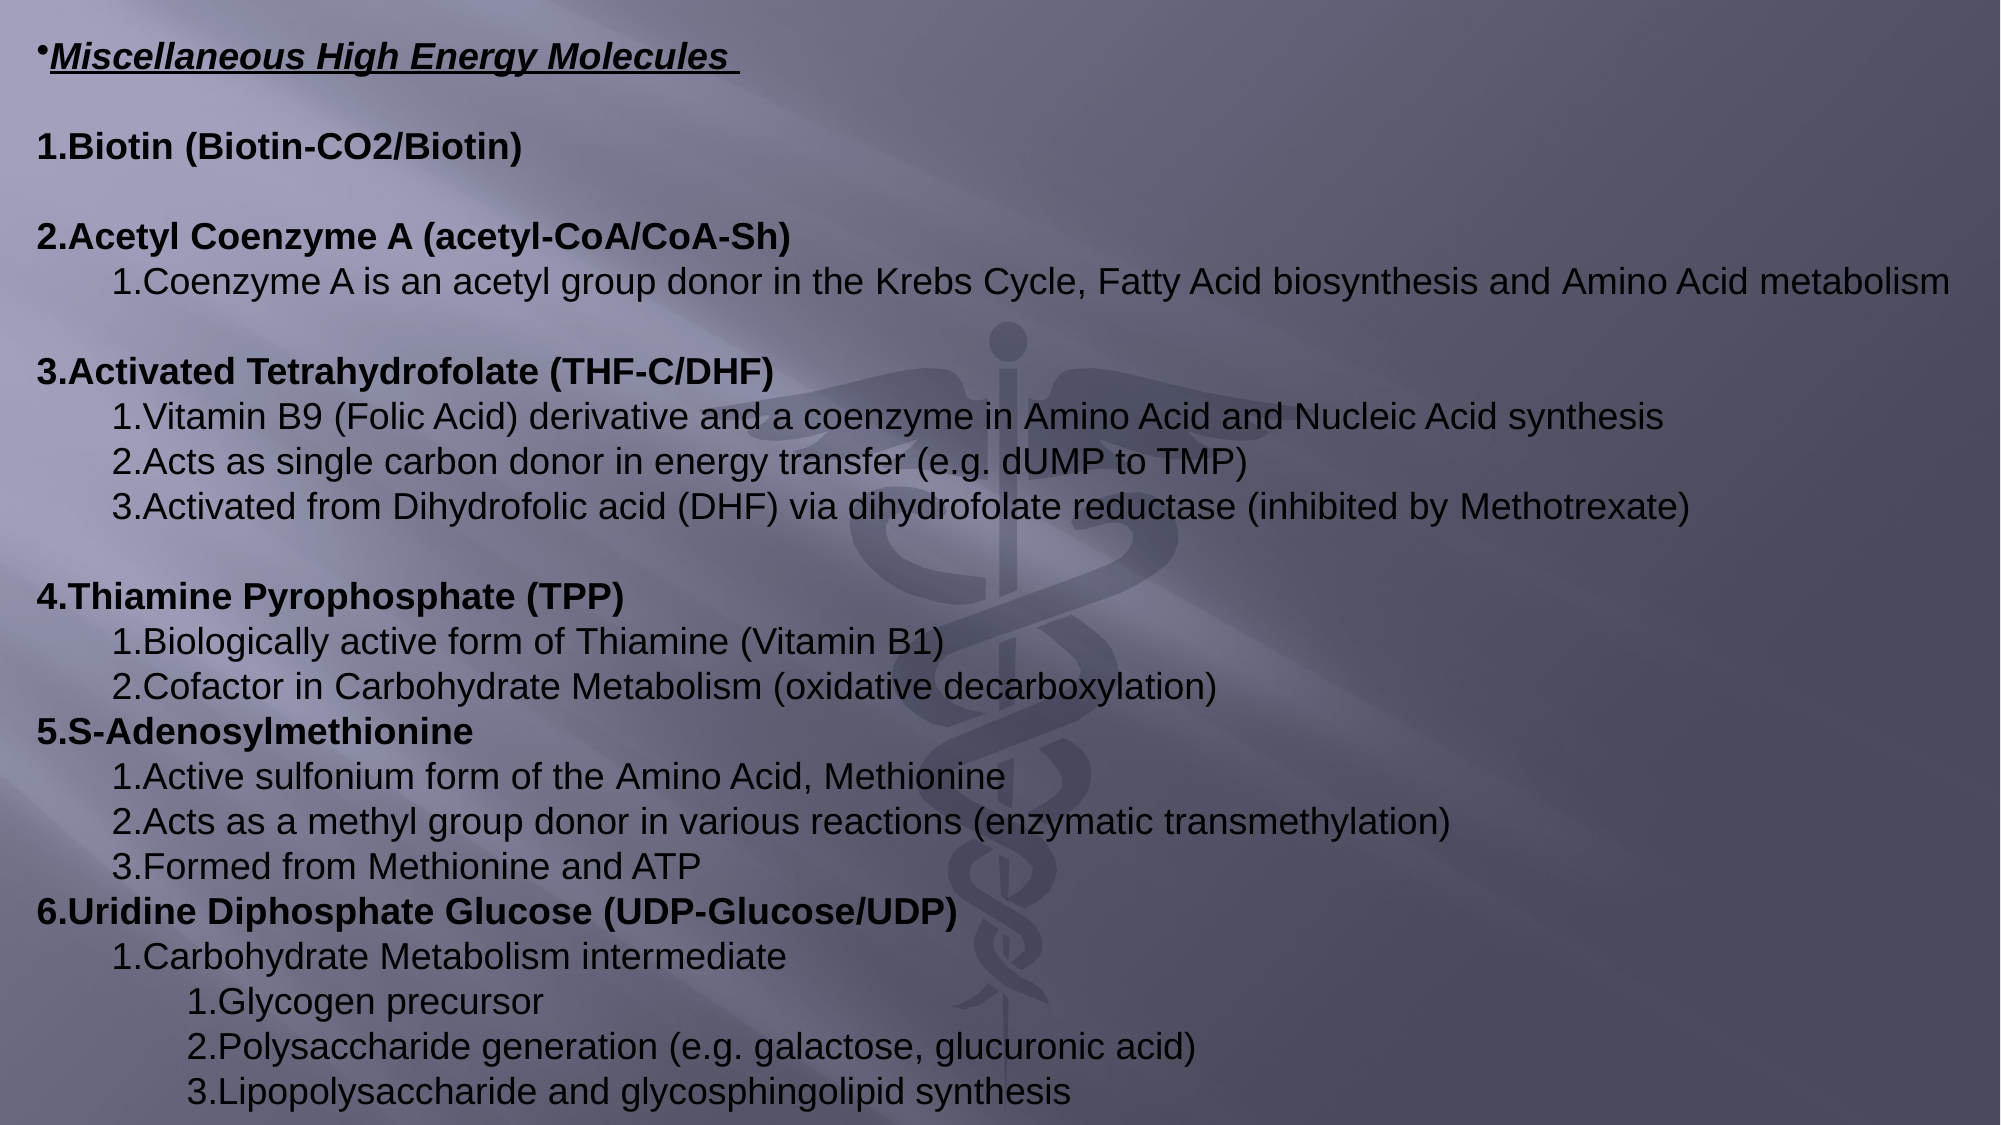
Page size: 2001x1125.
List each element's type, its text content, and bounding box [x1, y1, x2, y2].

list Miscellaneous High Energy Molecules Biotin (Biotin-CO2/Biotin) Acetyl Coenzyme A (acetyl-CoA/CoA-Sh) Coenzyme A is an acetyl group donor in the Krebs Cycle, Fatty Acid biosynthesis and Amino Acid metabolism Activated Tetrahydrofolate (THF-C/DHF) Vitamin B9 (Folic Acid) derivative and a coenzyme in Amino Acid and Nucleic Acid synthesis Acts as single carbon donor in energy transfer (e.g. dUMP to TMP) Activated from Dihydrofolic acid (DHF) via dihydrofolate reductase (inhibited by Methotrexate) Thiamine Pyrophosphate (TPP) Biologically active form of Thiamine (Vitamin B1) Cofactor in Carbohydrate Metabolism (oxidative decarboxylation) S-Adenosylmethionine Active sulfonium form of the Amino Acid, Methionine Acts as a methyl group donor in various reactions (enzymatic transmethylation) Formed from Methionine and ATP Uridine Diphosphate Glucose (UDP-Glucose/UDP) Carbohydrate Metabolism intermediate Glycogen precursor Polysaccharide generation (e.g. galactose, glucuronic acid) Lipopolysaccharide and glycosphingolipid synthesis [21, 0, 1986, 1125]
